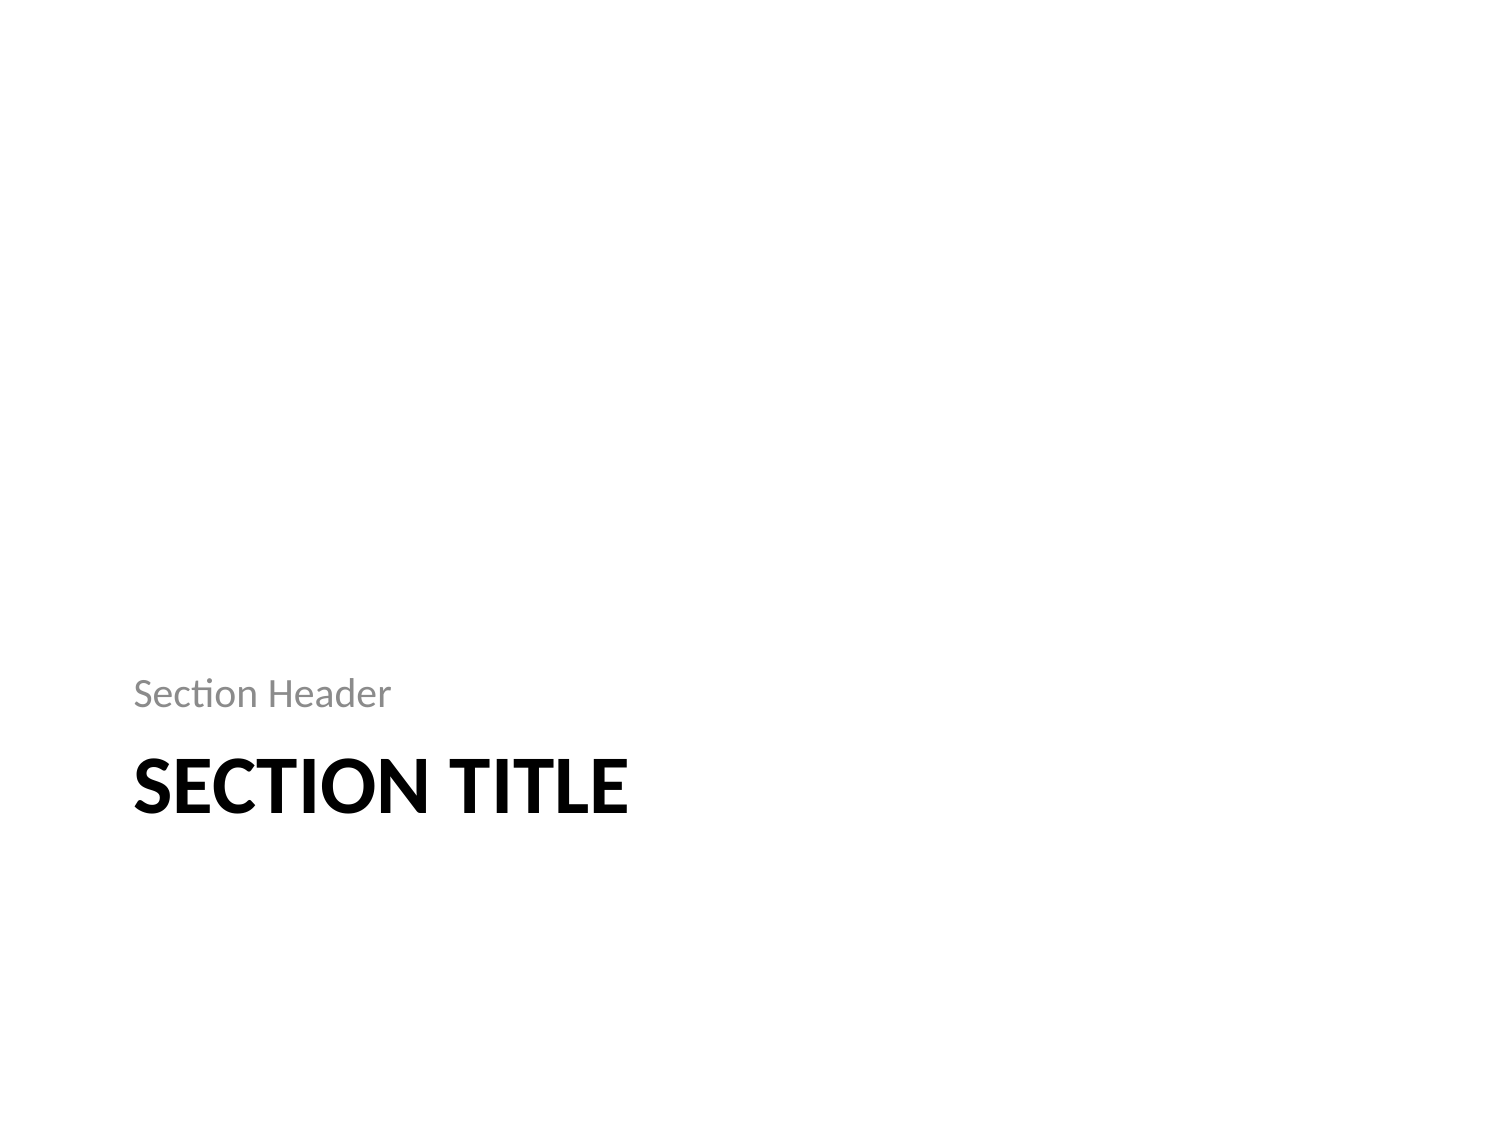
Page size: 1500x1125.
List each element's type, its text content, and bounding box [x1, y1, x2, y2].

list Section Header [118, 476, 1394, 723]
title Section Title [118, 723, 1394, 947]
